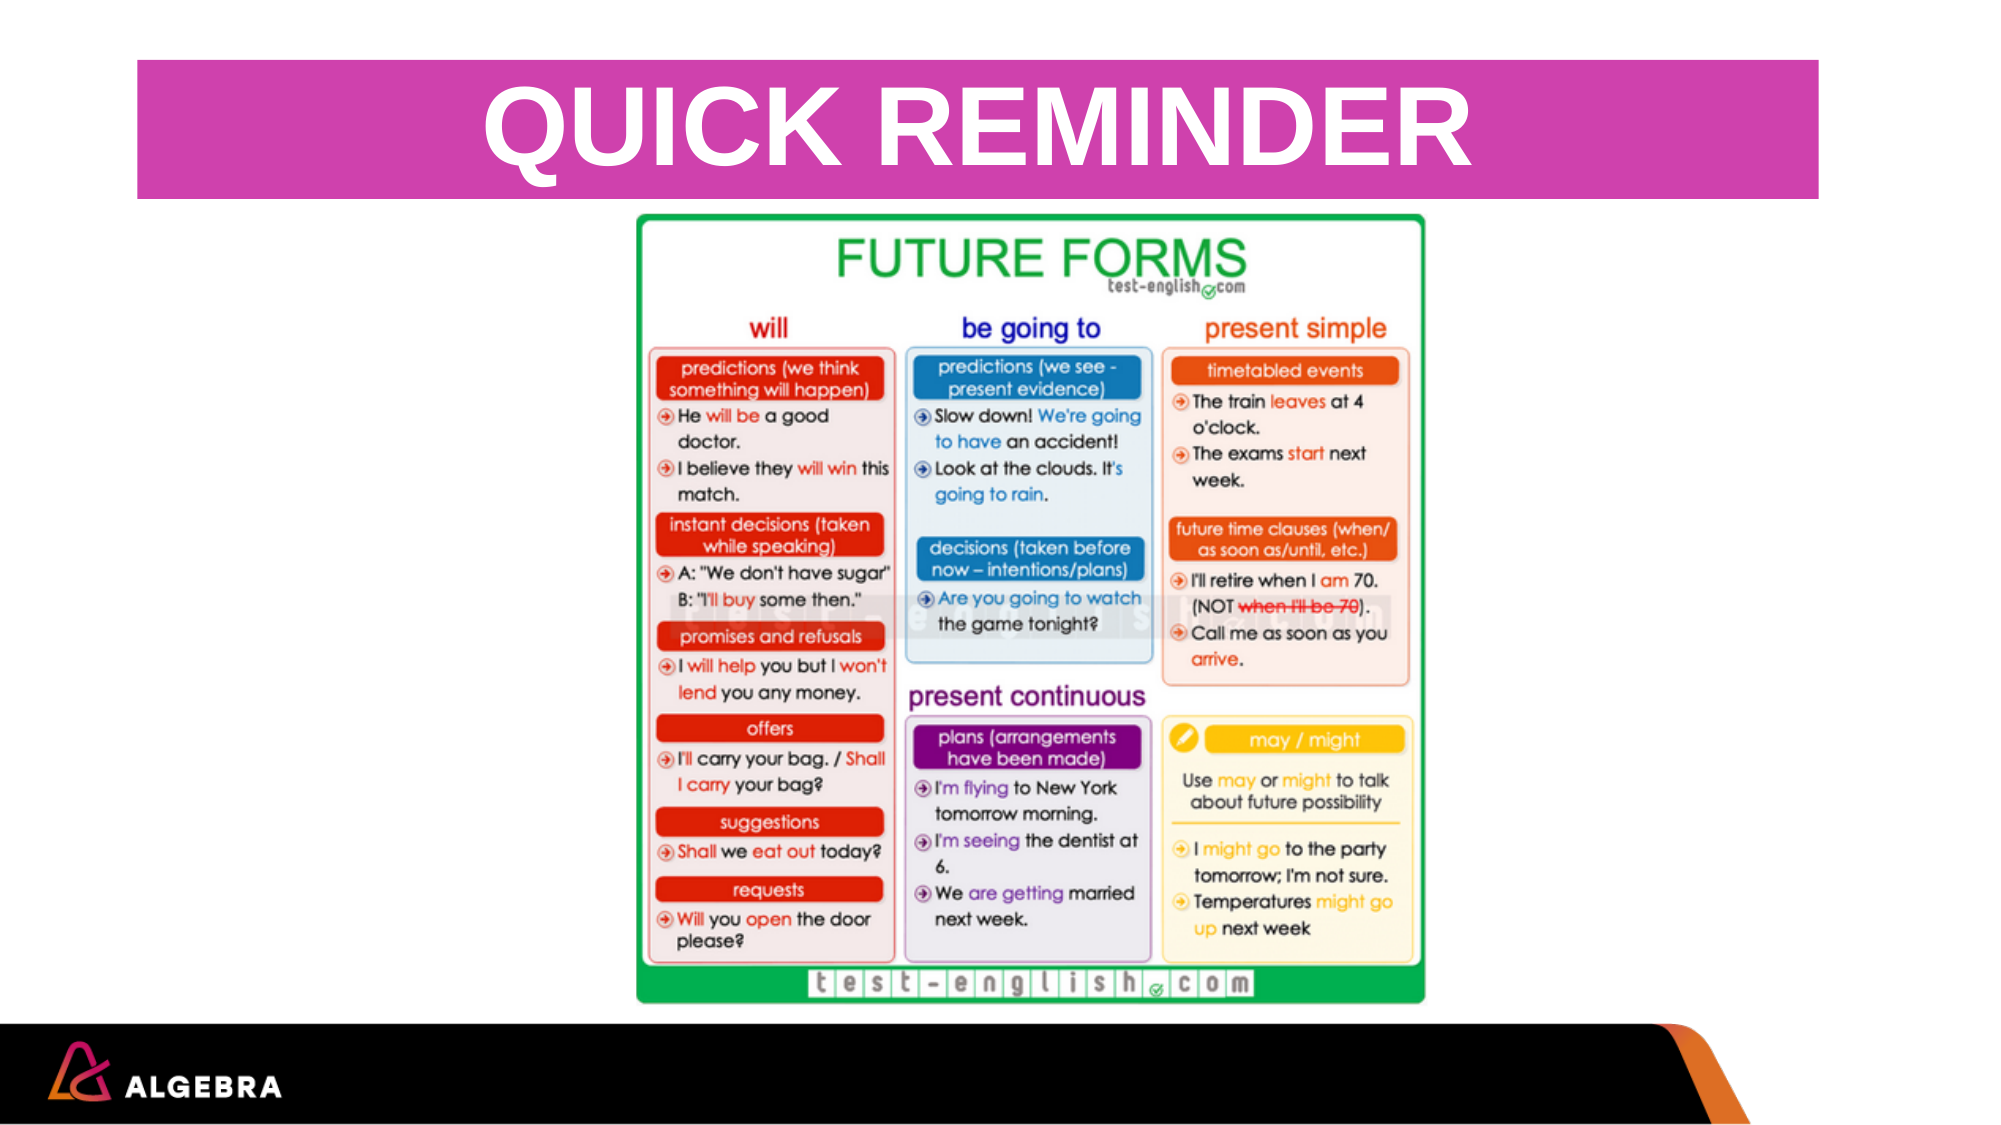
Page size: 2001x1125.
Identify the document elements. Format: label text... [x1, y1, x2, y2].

title QUICK REMINDER [137, 59, 1819, 199]
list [605, 181, 1472, 1014]
picture [0, 1023, 1958, 1125]
